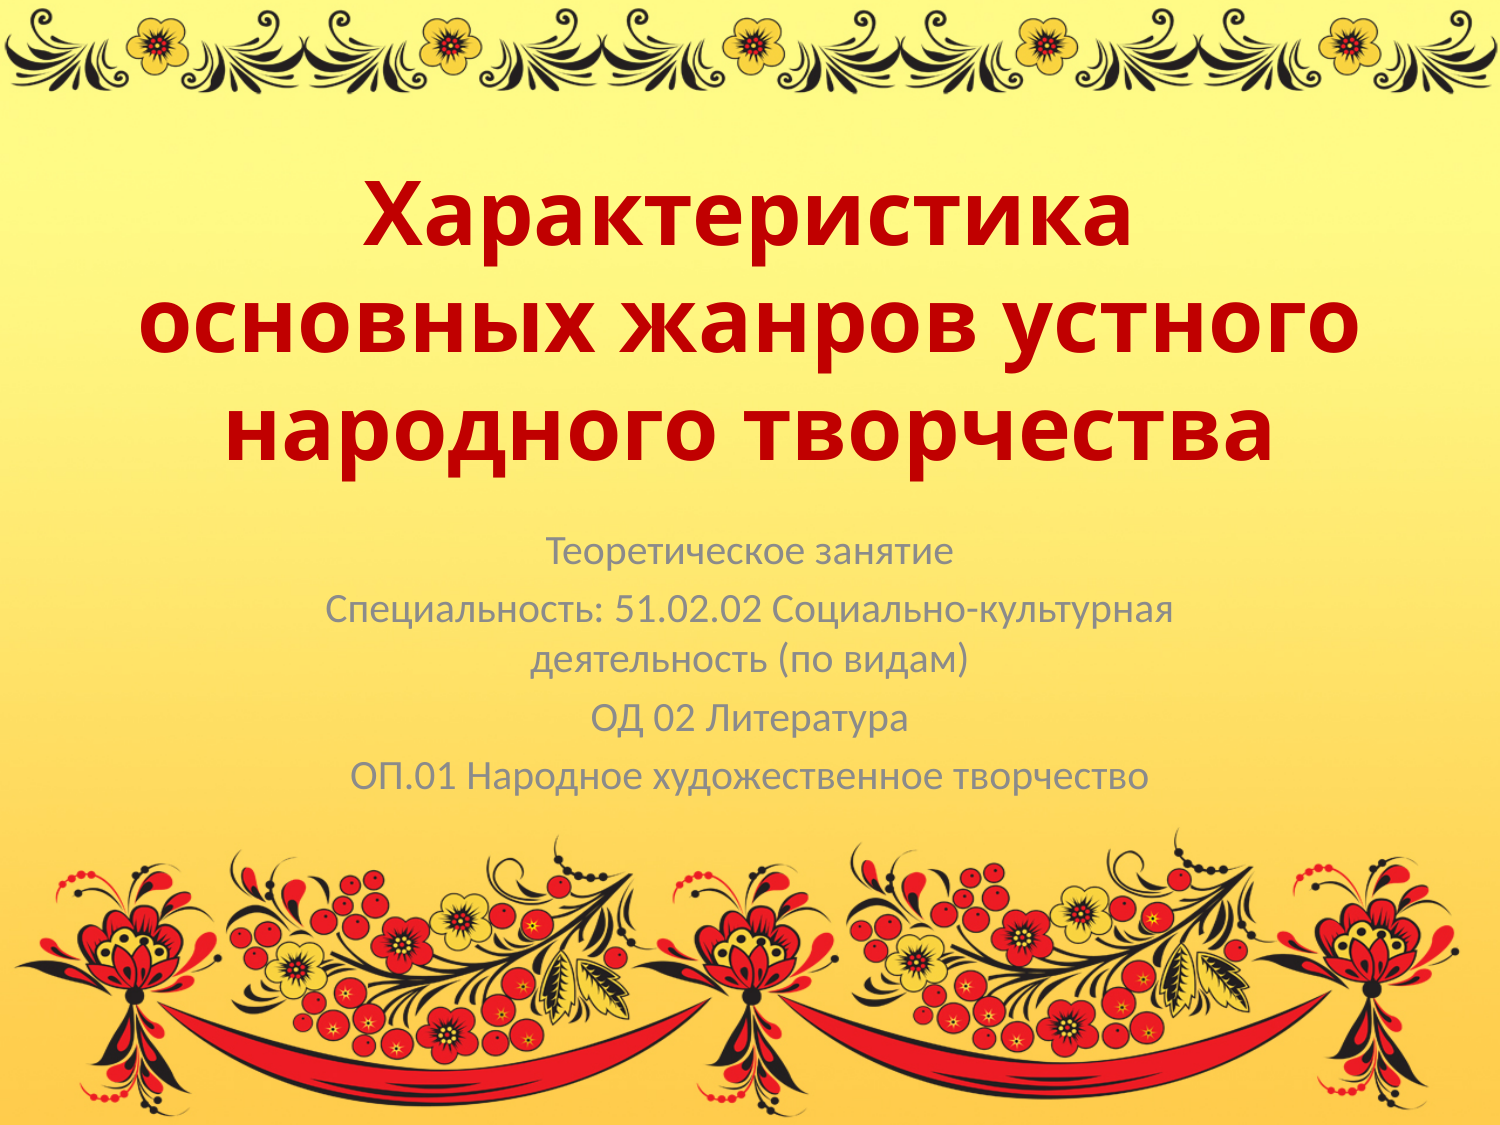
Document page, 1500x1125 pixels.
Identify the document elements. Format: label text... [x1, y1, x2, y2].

title Характеристика основных жанров устного народного творчества [112, 196, 1388, 438]
subtitle Теоретическое занятие Специальность: 51.02.02 Социально-культурная деятельность (по видам) ОД 02 Литература ОП.01 Народное художественное творчество [225, 515, 1275, 925]
picture [0, 0, 1500, 1125]
